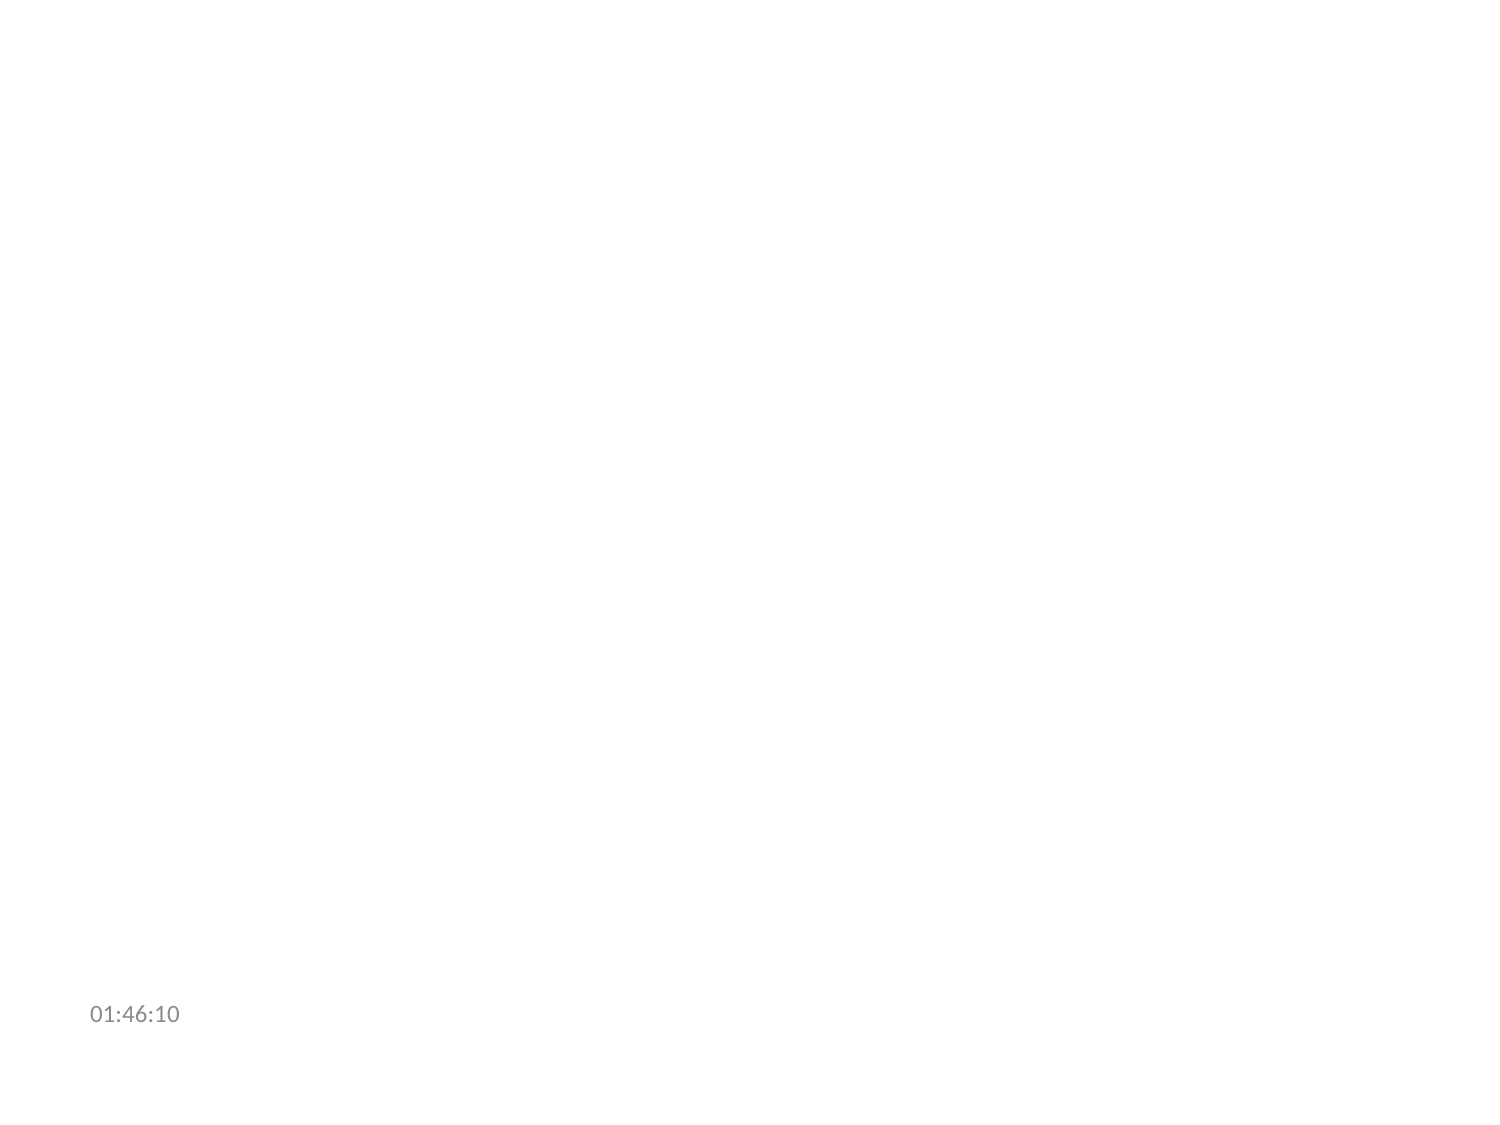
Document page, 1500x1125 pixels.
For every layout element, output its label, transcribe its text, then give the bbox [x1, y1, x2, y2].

text_box 15:35:09 [75, 982, 425, 1043]
